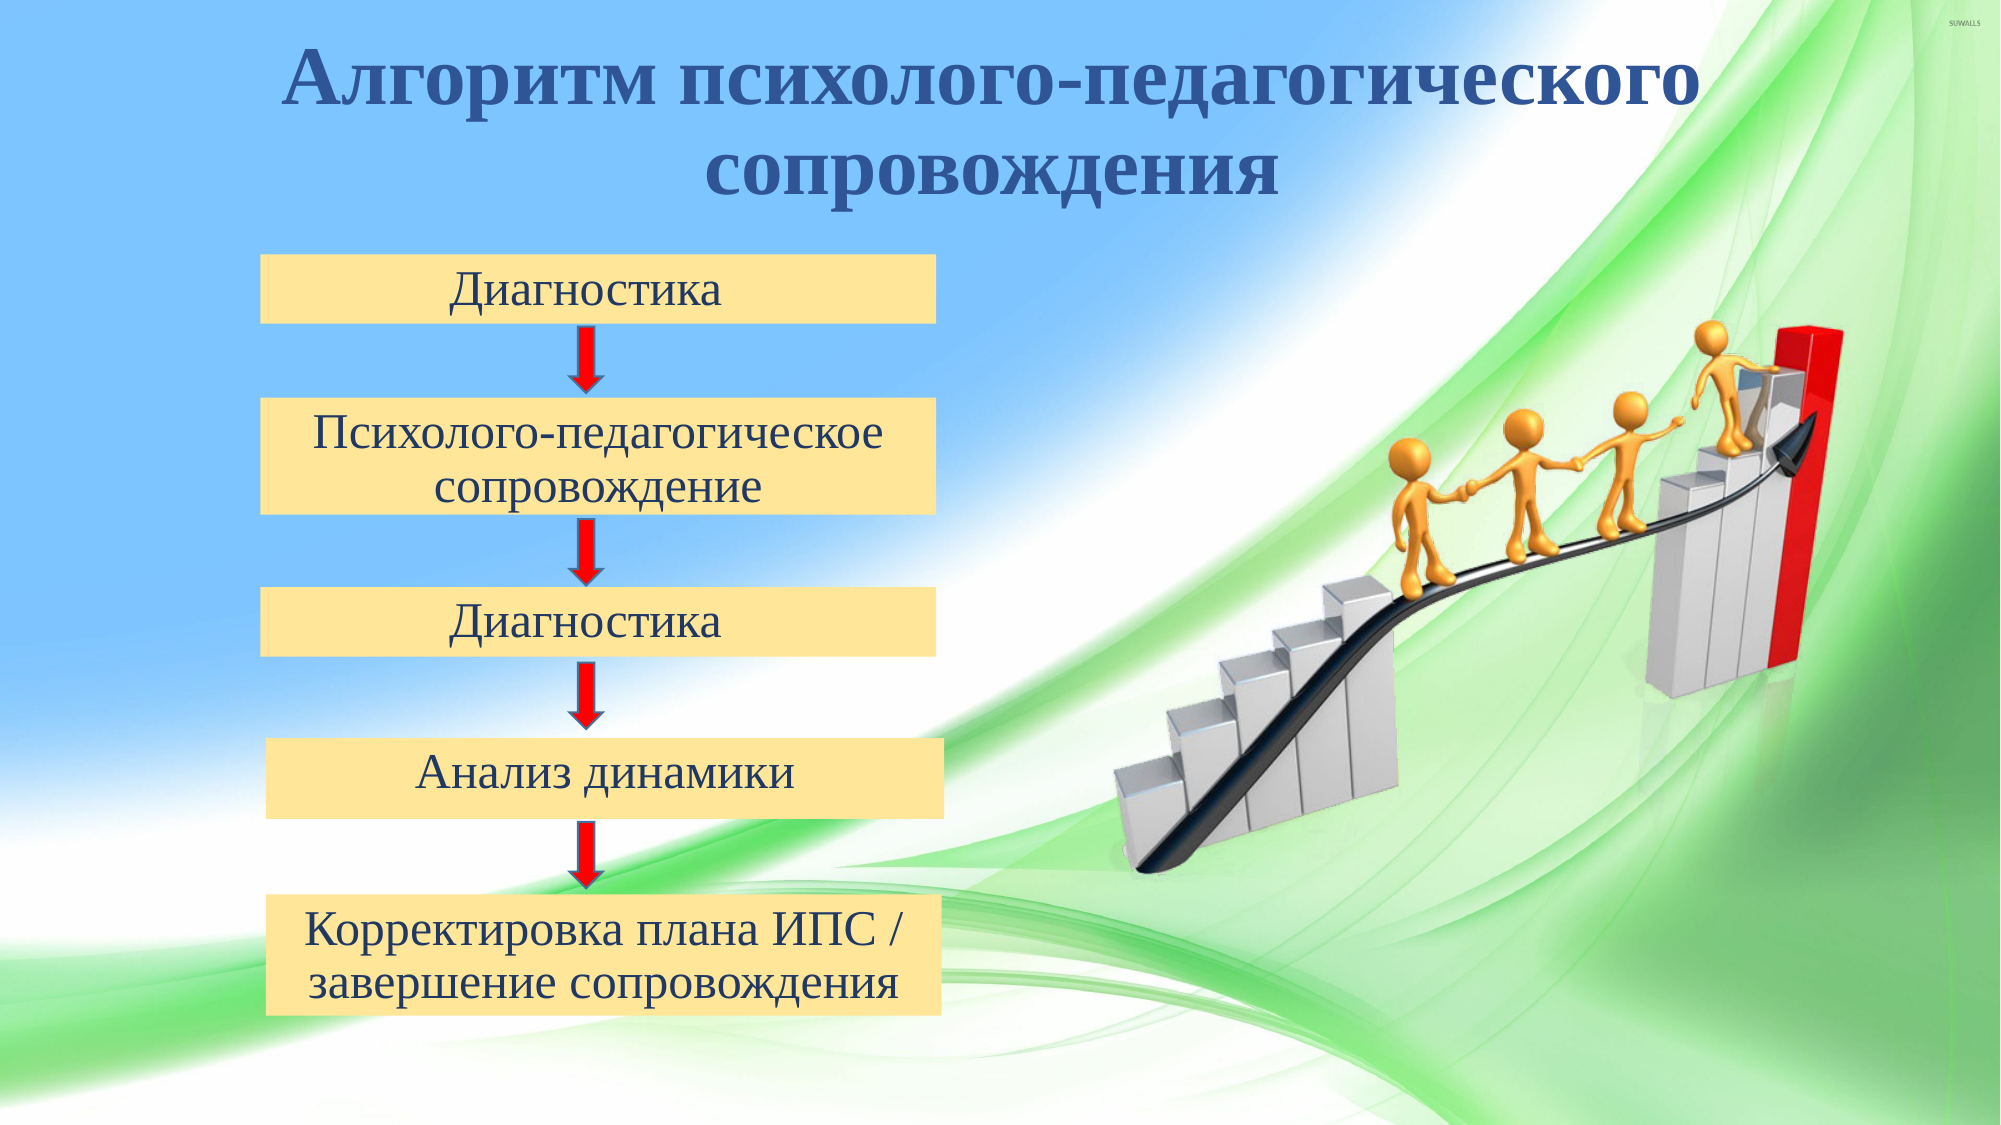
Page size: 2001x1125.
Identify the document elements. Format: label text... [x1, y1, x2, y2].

text_box [566, 325, 604, 395]
text_box [566, 661, 606, 731]
text_box Анализ динамики [265, 738, 945, 819]
text_box Психолого-педагогическое сопровождение [260, 397, 937, 515]
picture [0, 0, 2001, 1125]
text_box Корректировка плана ИПС / завершение сопровождения [265, 894, 942, 1016]
text_box [566, 518, 606, 588]
text_box Диагностика [260, 587, 937, 657]
title Алгоритм психолого-педагогического сопровождения [102, 70, 1883, 175]
text_box [566, 820, 606, 890]
list Диагностика [260, 254, 937, 324]
